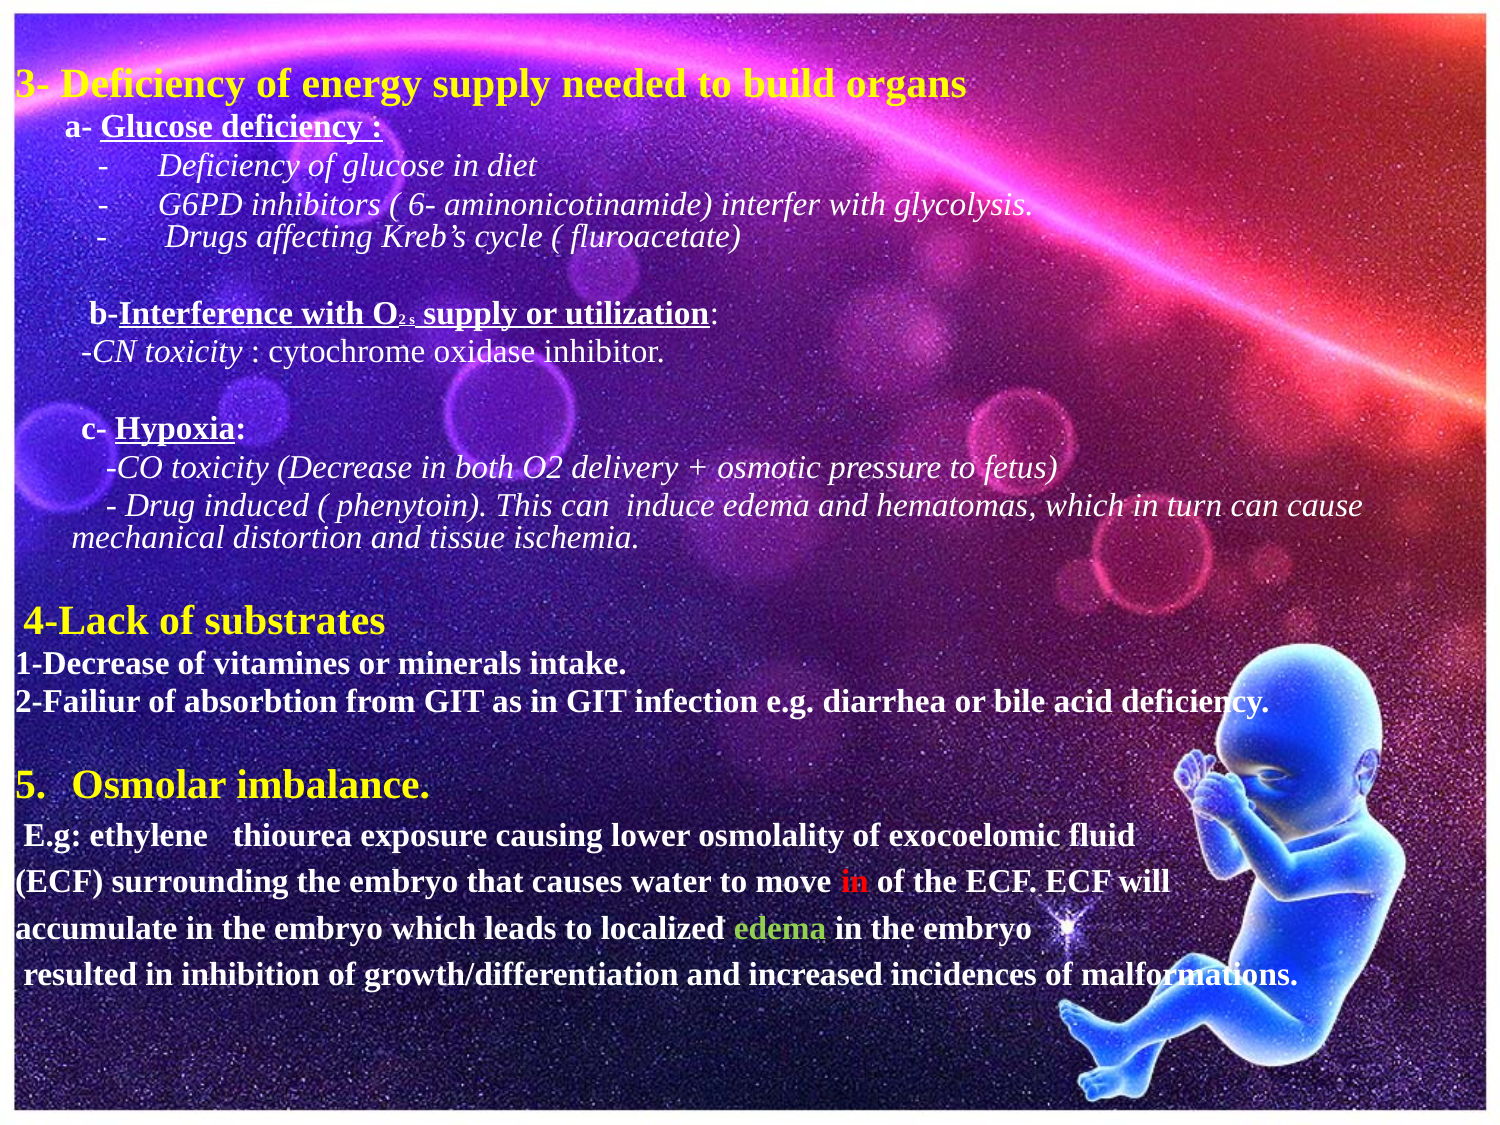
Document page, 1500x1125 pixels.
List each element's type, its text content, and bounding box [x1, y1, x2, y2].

list 3- Deficiency of energy supply needed to build organs a- Glucose deficiency : - Deficiency of glucose in diet - G6PD inhibitors ( 6- aminonicotinamide) interfer with glycolysis. - Drugs affecting Kreb’s cycle ( fluroacetate) b-Interference with O2 s supply or utilization: -CN toxicity : cytochrome oxidase inhibitor. c- Hypoxia: -CO toxicity (Decrease in both O2 delivery + osmotic pressure to fetus) - Drug induced ( phenytoin). This can induce edema and hematomas, which in turn can cause mechanical distortion and tissue ischemia. 4-Lack of substrates 1-Decrease of vitamines or minerals intake. 2-Failiur of absorbtion from GIT as in GIT infection e.g. diarrhea or bile acid deficiency. Osmolar imbalance. E.g: ethylene thiourea exposure causing lower osmolality of exocoelomic fluid (ECF) surrounding the embryo that causes water to move in of the ECF. ECF will accumulate in the embryo which leads to localized edema in the embryo resulted in inhibition of growth/differentiation and increased incidences of malformations. [0, 0, 1500, 1125]
